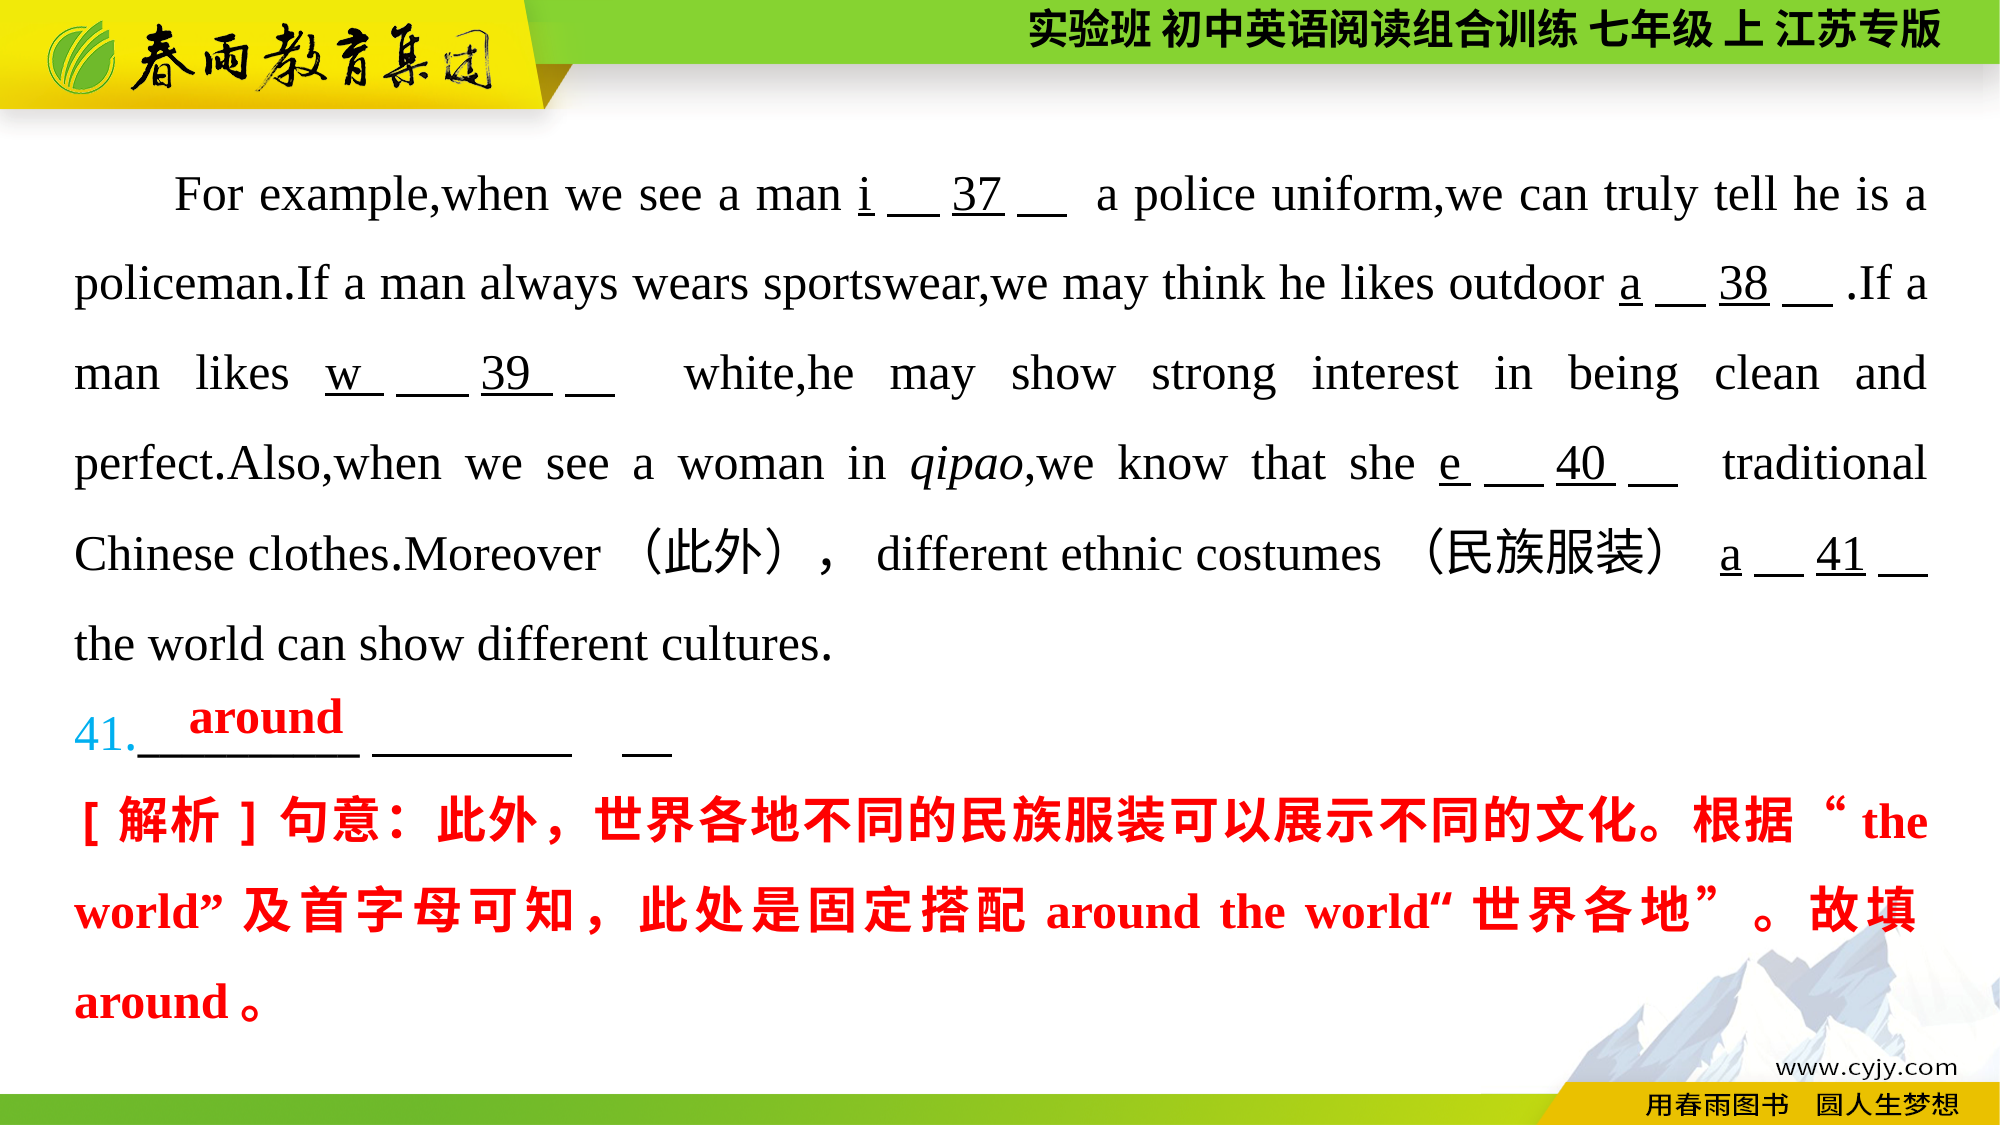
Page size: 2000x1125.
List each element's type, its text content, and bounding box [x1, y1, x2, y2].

list For example,when we see a man i 37 a police uniform,we can truly tell he is a policeman.If a man always wears sportswear,we may think he likes outdoor a 38 .If a man likes w 39 white,he may show strong interest in being clean and perfect.Also,when we see a woman in qipao,we know that she e 40 traditional Chinese clothes.Moreover（此外），different ethnic costumes（民族服装） a 41 the world can show different cultures. 41.__________ [59, 122, 1944, 751]
text_box around [174, 675, 359, 751]
text_box [解析]句意：此外，世界各地不同的民族服装可以展示不同的文化。根据“the world”及首字母可知，此处是固定搭配around the world“世界各地”。故填around。 [59, 751, 1944, 1037]
picture [0, 0, 2000, 1125]
